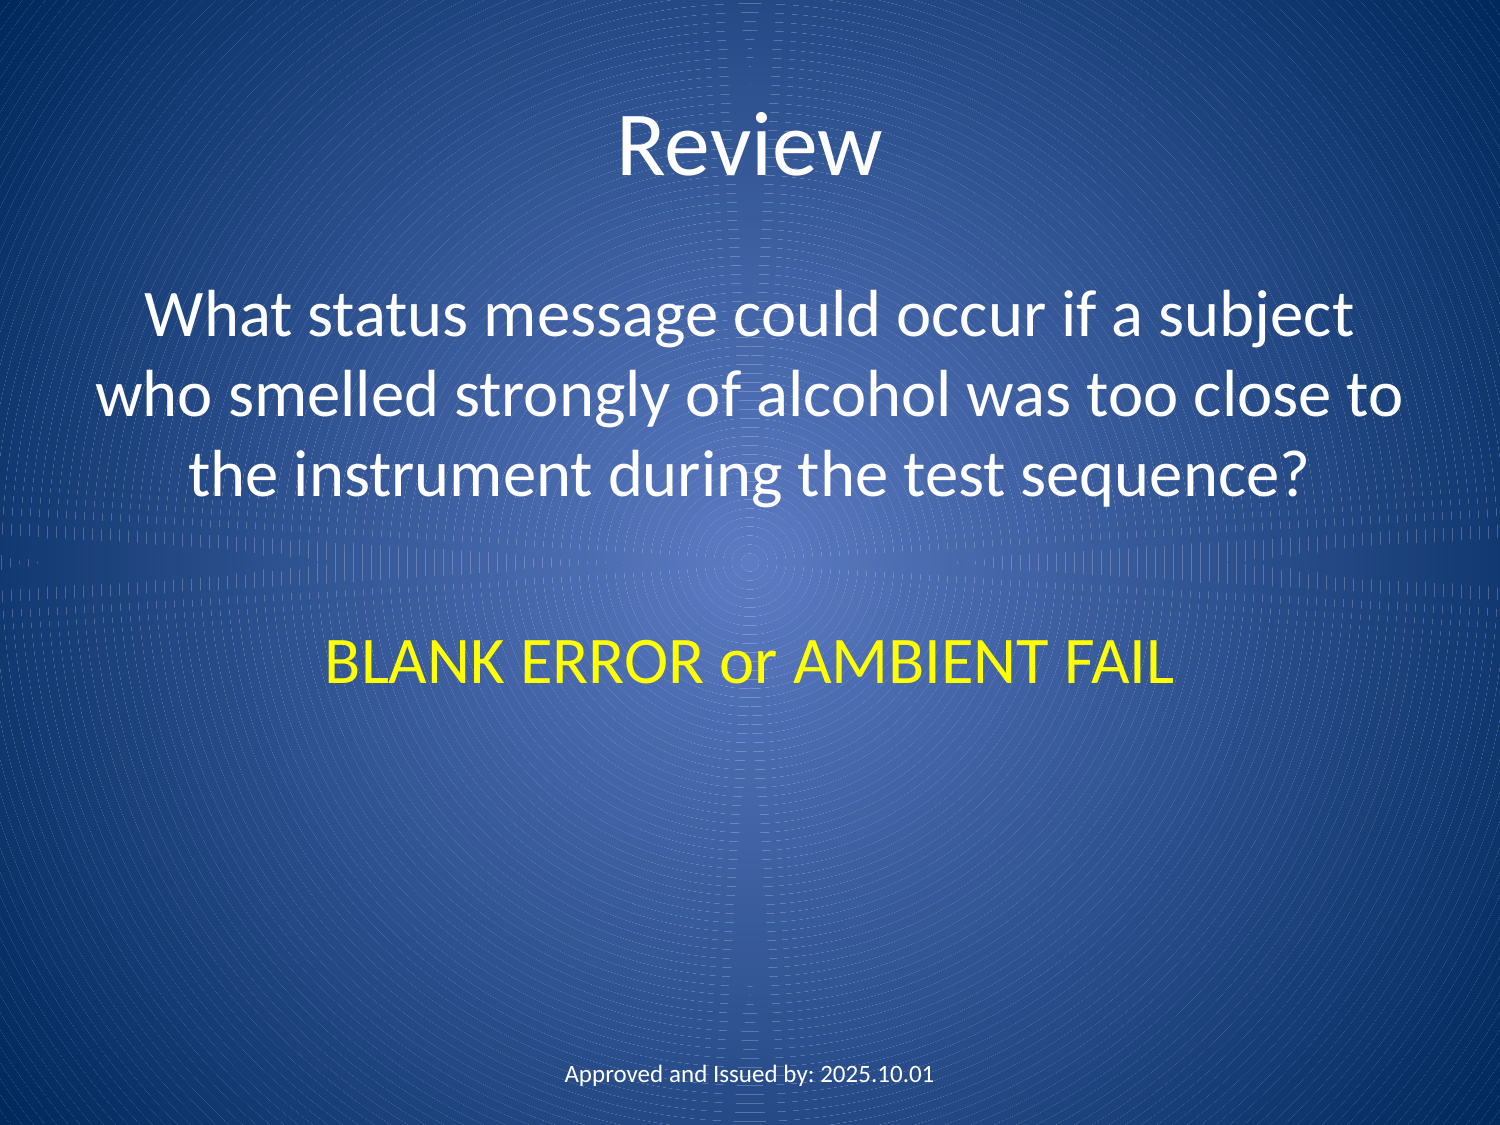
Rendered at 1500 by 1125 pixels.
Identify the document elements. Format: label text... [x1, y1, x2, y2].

footer Approved and Issued by: 2025.10.01 [512, 1042, 988, 1103]
list What status message could occur if a subject who smelled strongly of alcohol was too close to the instrument during the test sequence? BLANK ERROR or AMBIENT FAIL [75, 262, 1425, 1005]
title Review [75, 45, 1425, 233]
